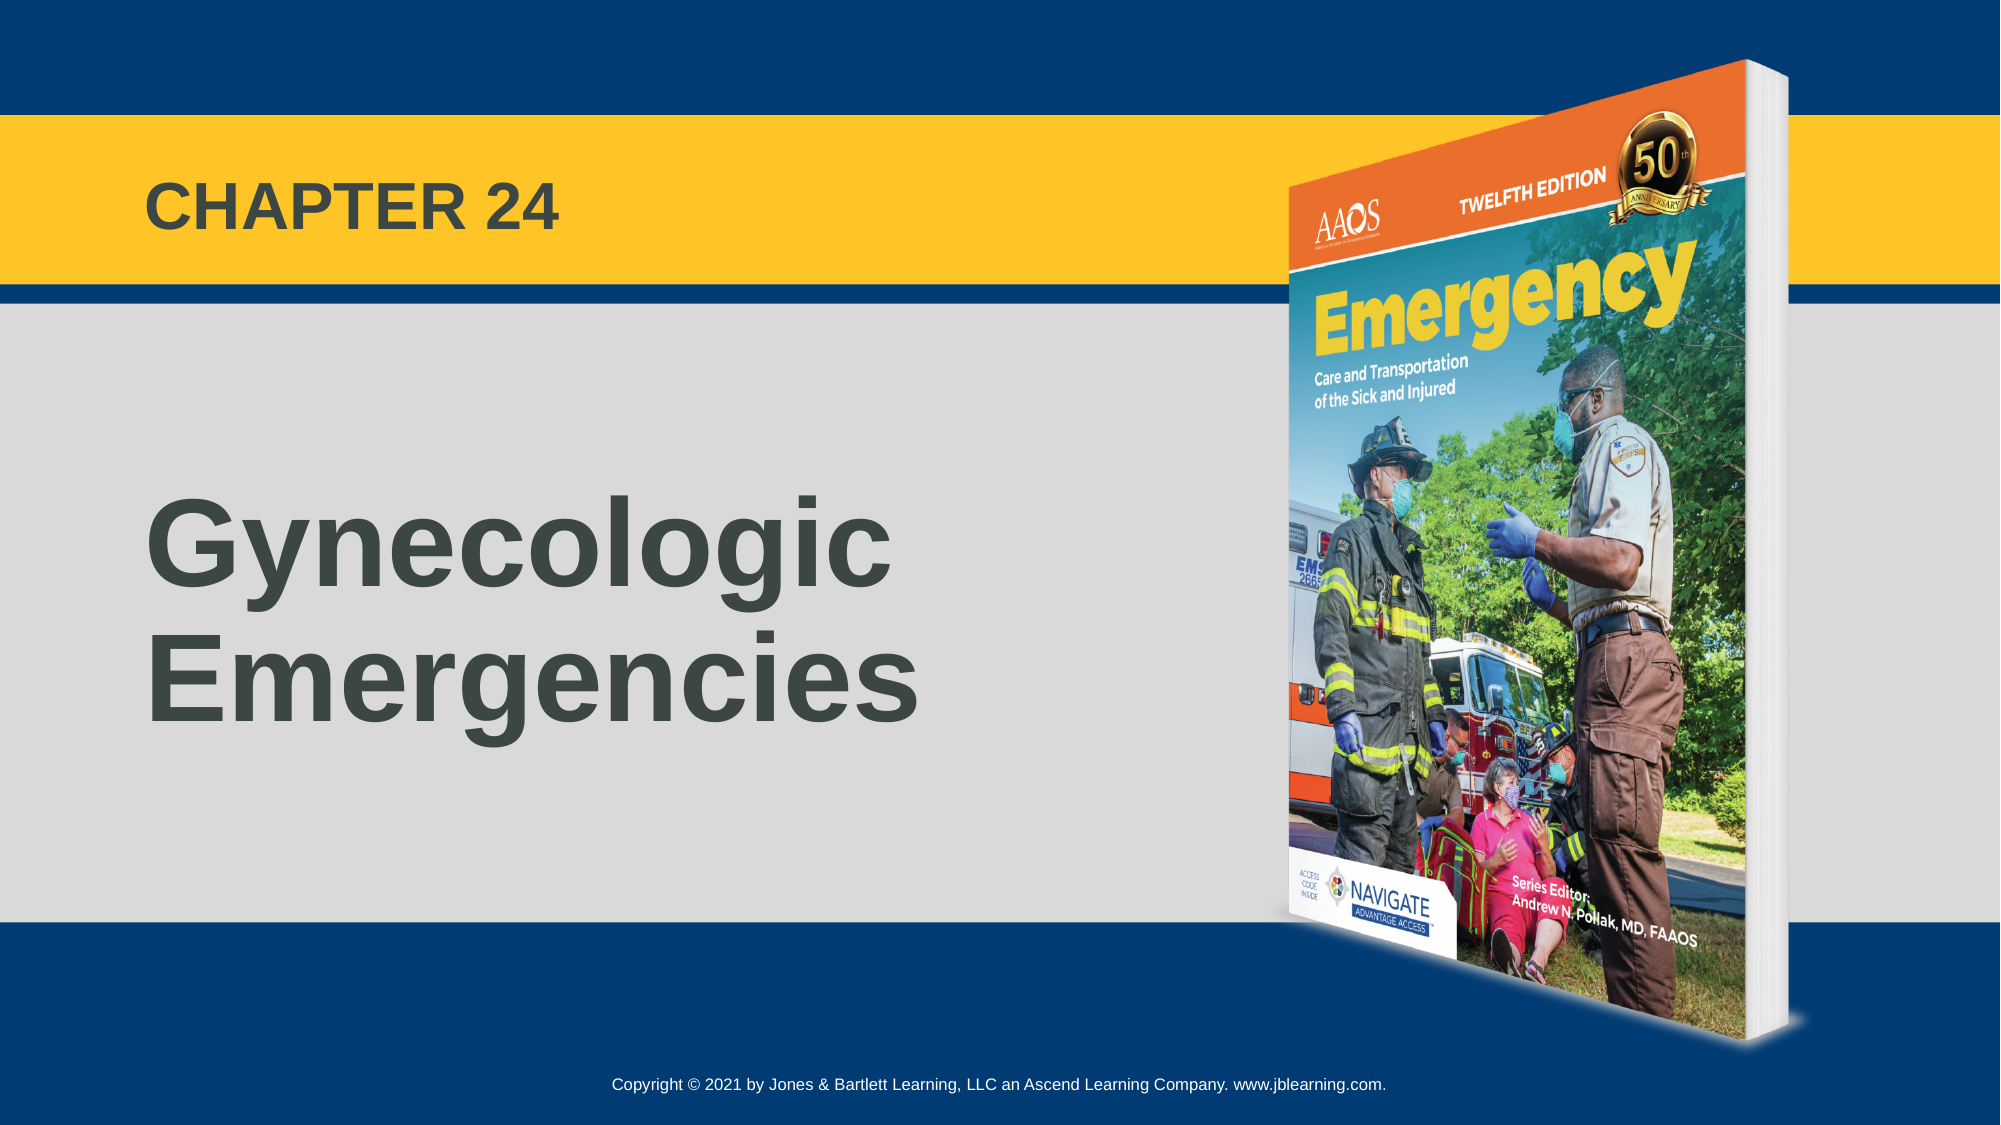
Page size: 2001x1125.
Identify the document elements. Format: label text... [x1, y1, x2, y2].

picture [1078, 0, 2000, 1125]
title Gynecologic Emergencies [144, 360, 1078, 866]
subtitle CHAPTER 24 [144, 138, 1078, 267]
